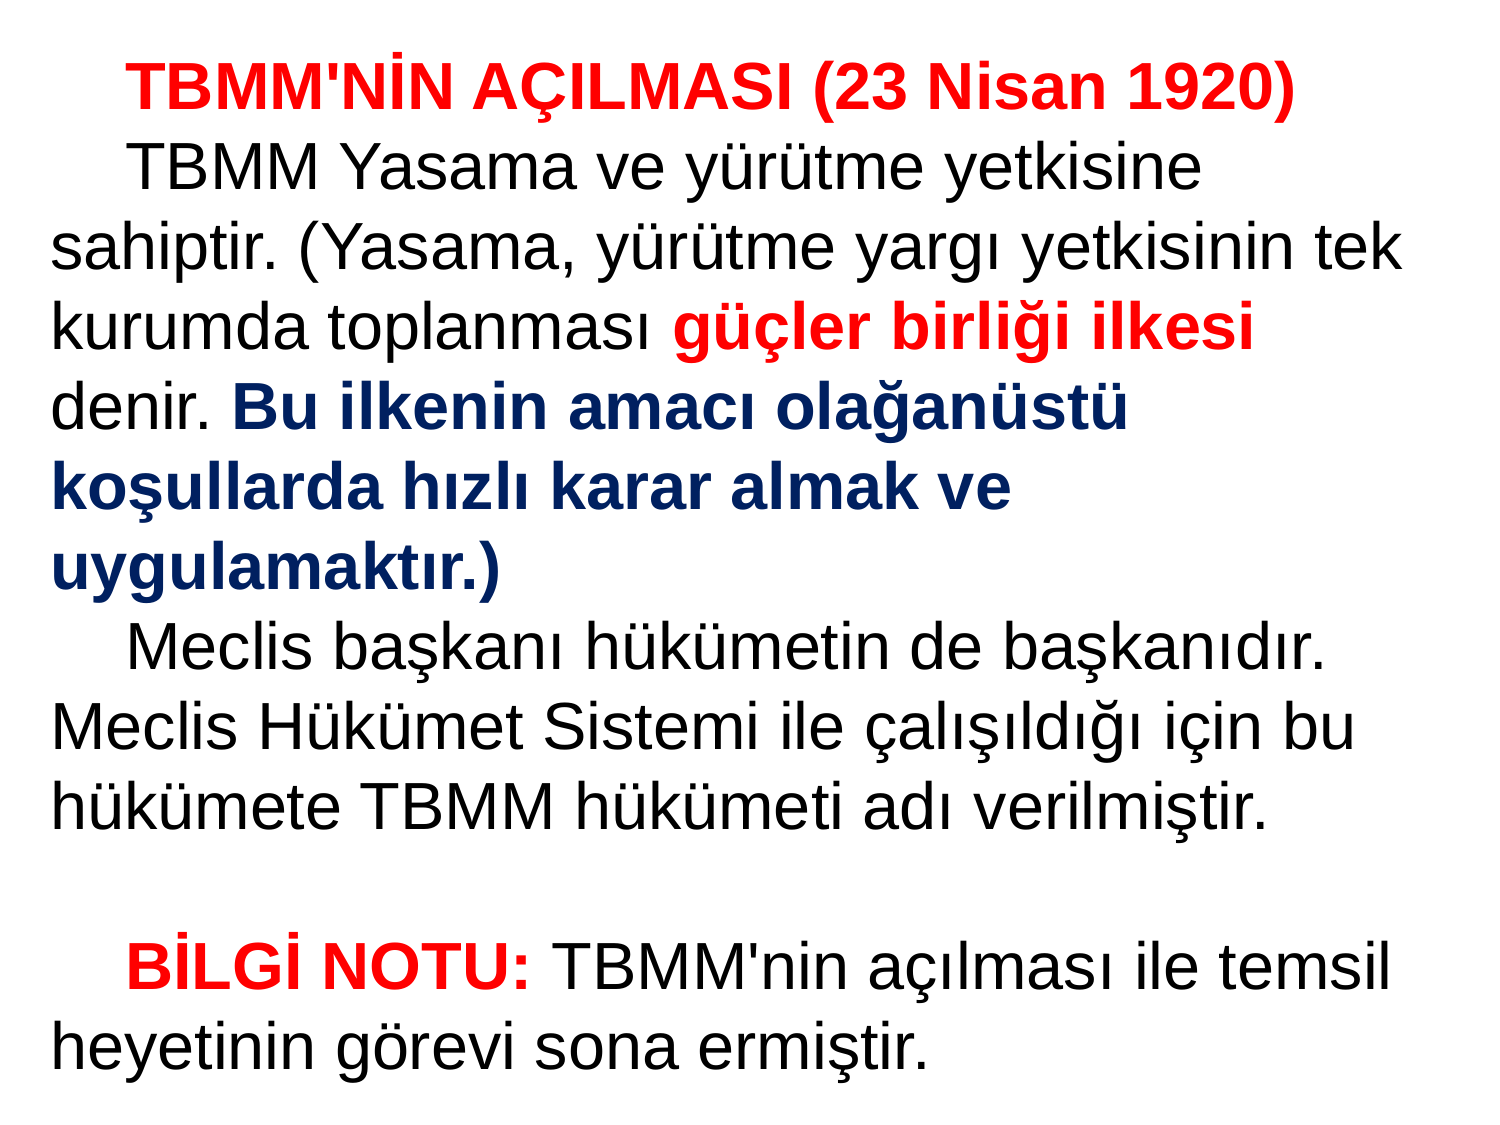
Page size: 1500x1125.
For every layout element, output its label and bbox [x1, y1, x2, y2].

text_box [35, 35, 1454, 1090]
